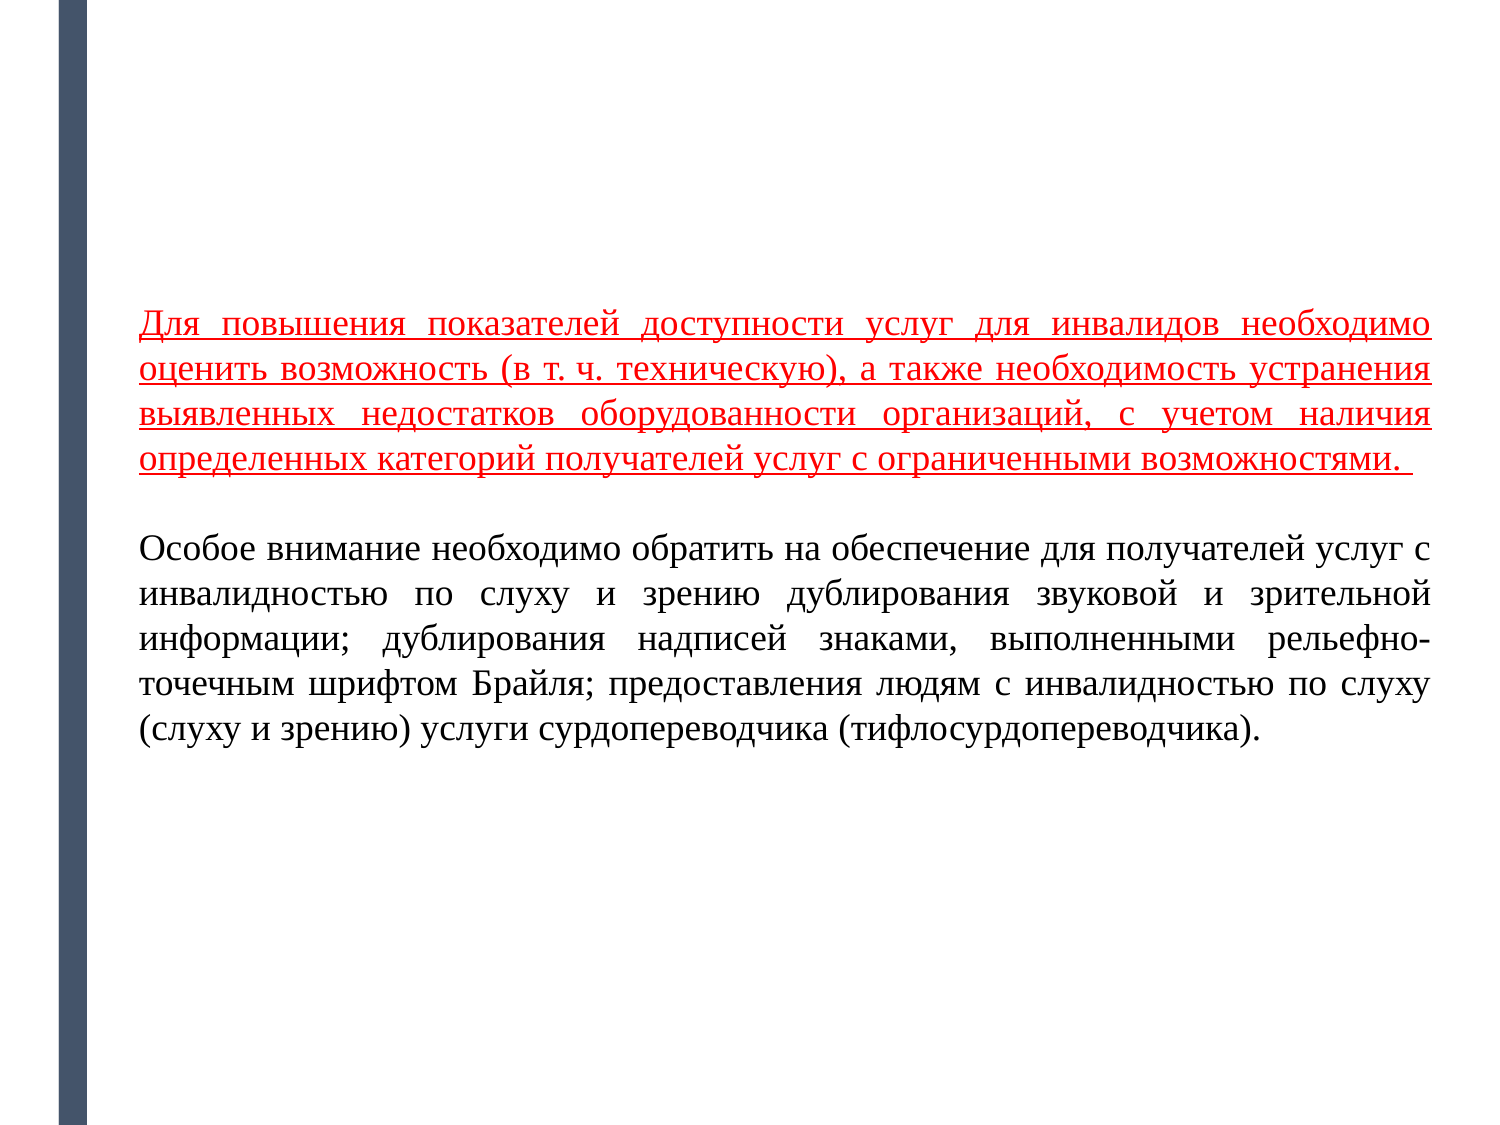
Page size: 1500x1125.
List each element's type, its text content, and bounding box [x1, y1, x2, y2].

text_box Для повышения показателей доступности услуг для инвалидов необходимо оценить возможность (в т. ч. техническую), а также необходимость устранения выявленных недостатков оборудованности организаций, с учетом наличия определенных категорий получателей услуг с ограниченными возможностями. Особое внимание необходимо обратить на обеспечение для получателей услуг с инвалидностью по слуху и зрению дублирования звуковой и зрительной информации; дублирования надписей знаками, выполненными рельефно-точечным шрифтом Брайля; предоставления людям с инвалидностью по слуху (слуху и зрению) услуги сурдопереводчика (тифлосурдопереводчика). [123, 290, 1447, 756]
